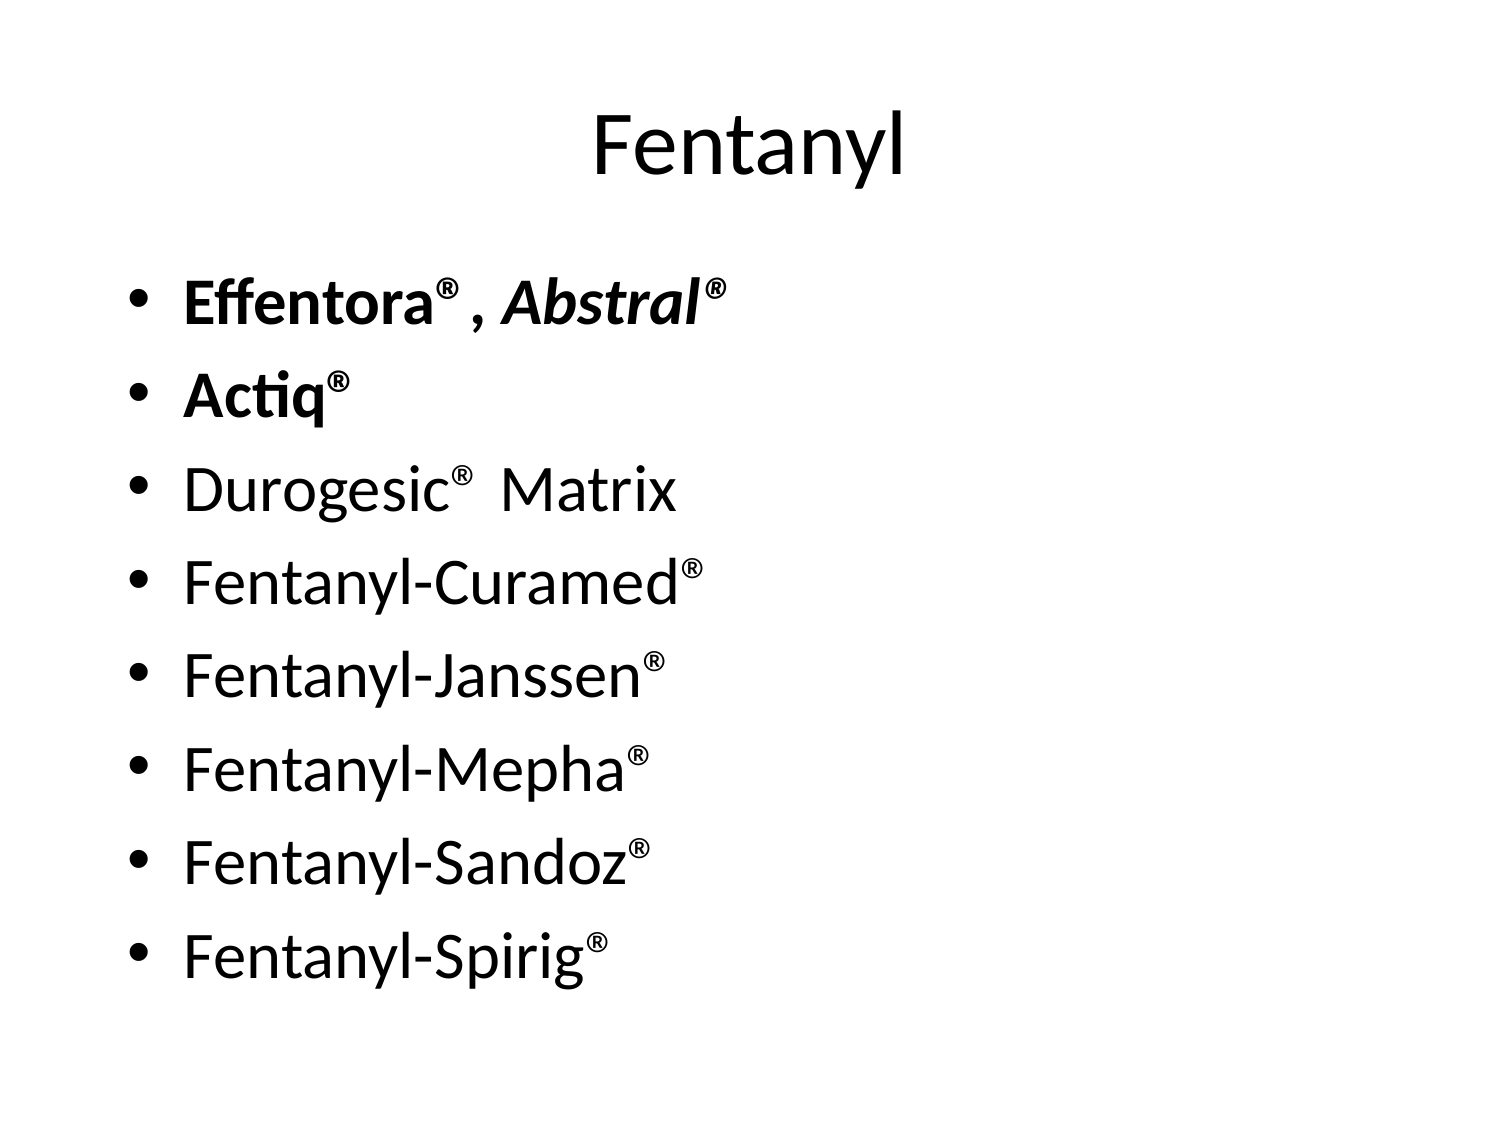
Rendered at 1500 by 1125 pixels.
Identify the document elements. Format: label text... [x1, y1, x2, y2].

title Fentanyl [112, 50, 1388, 225]
list Effentora®, Abstral® Actiq® Durogesic® Matrix Fentanyl-Curamed® Fentanyl-Janssen® Fentanyl-Mepha® Fentanyl-Sandoz® Fentanyl-Spirig® [112, 249, 1388, 1000]
